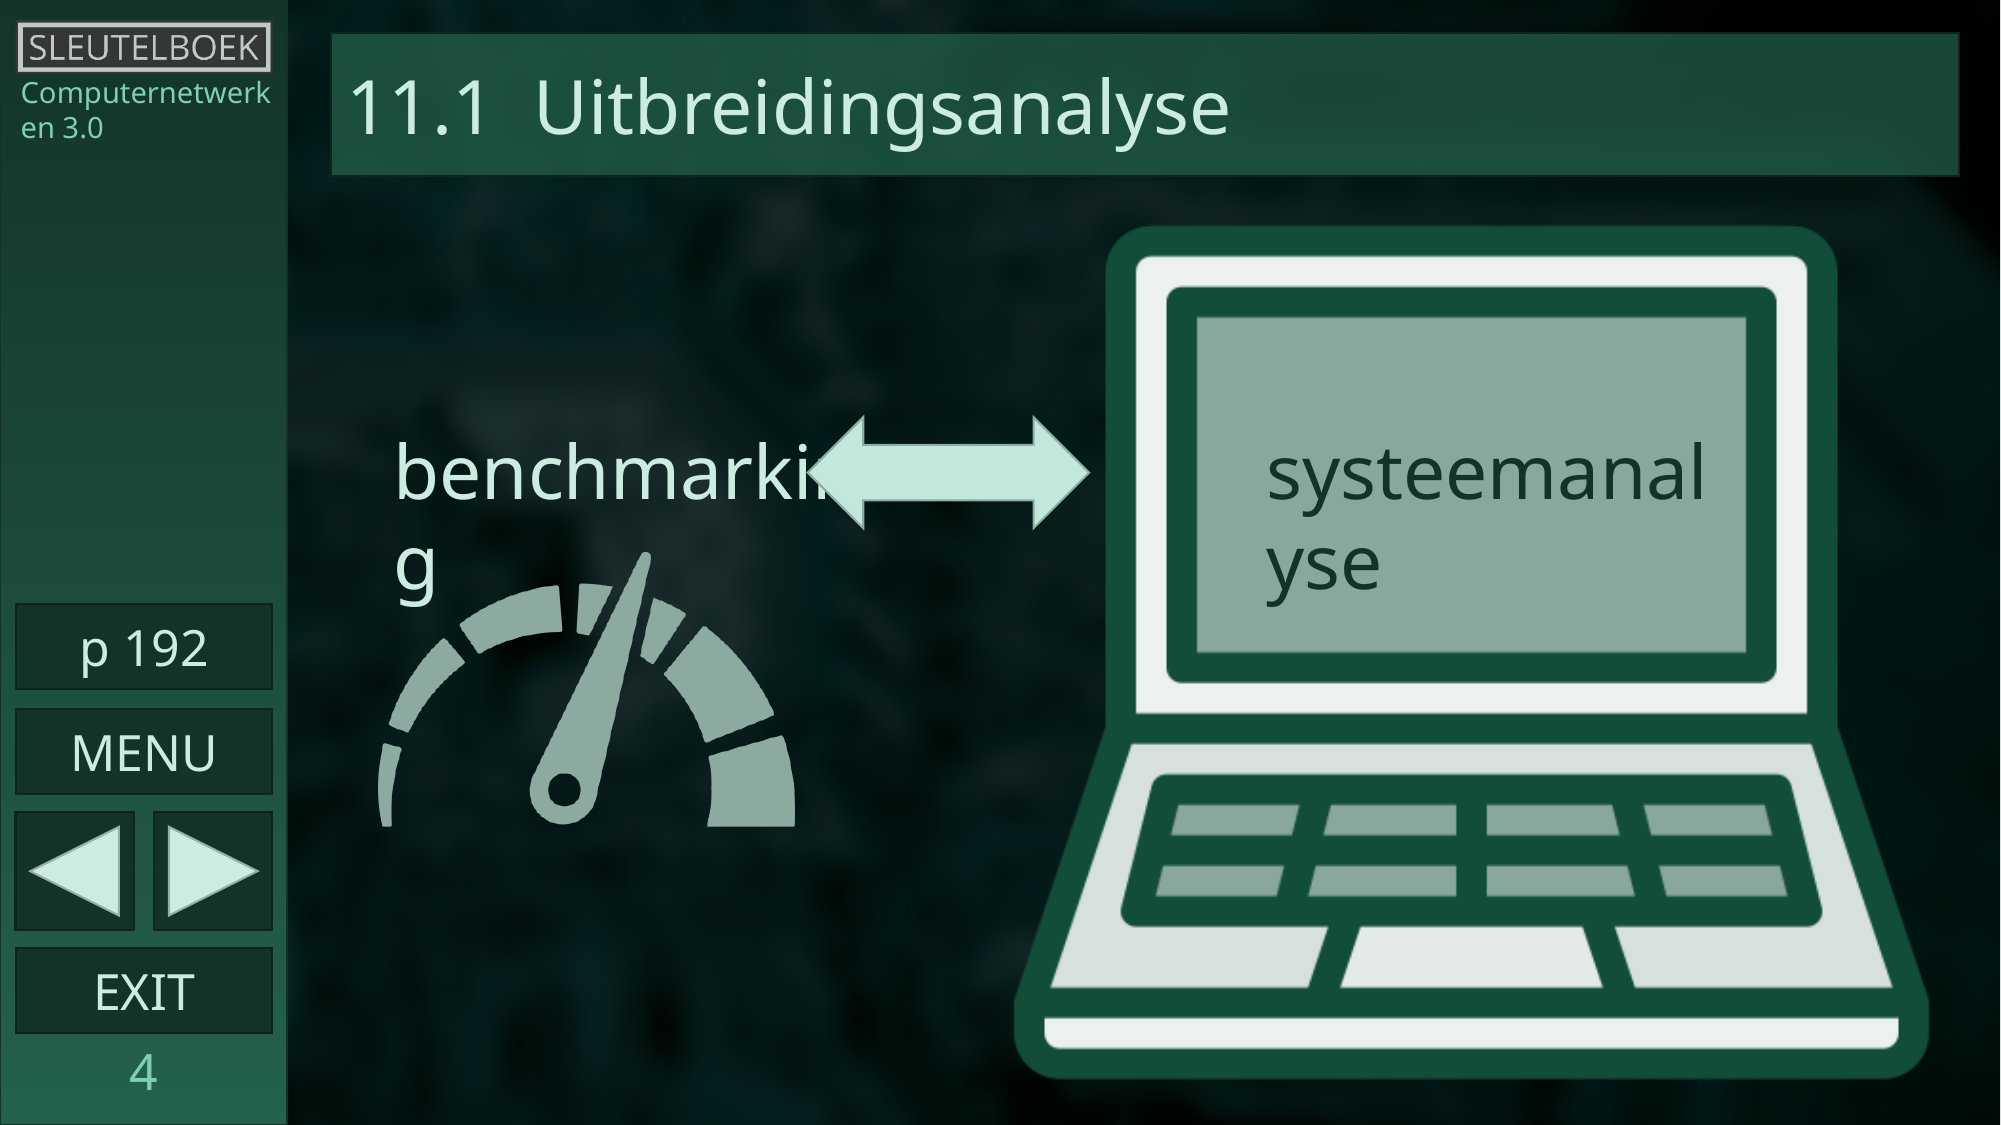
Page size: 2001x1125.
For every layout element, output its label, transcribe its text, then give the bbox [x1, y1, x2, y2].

slide_number 4 [16, 1044, 273, 1105]
text_box p 192 [15, 603, 273, 690]
picture [288, 0, 2001, 1125]
text_box 11.1 Uitbreidingsanalyse [330, 32, 1960, 177]
text_box [806, 414, 984, 531]
text_box benchmarking [378, 417, 879, 612]
text_box MENU [15, 708, 273, 795]
text_box Computernetwerken 3.0 [5, 67, 288, 153]
